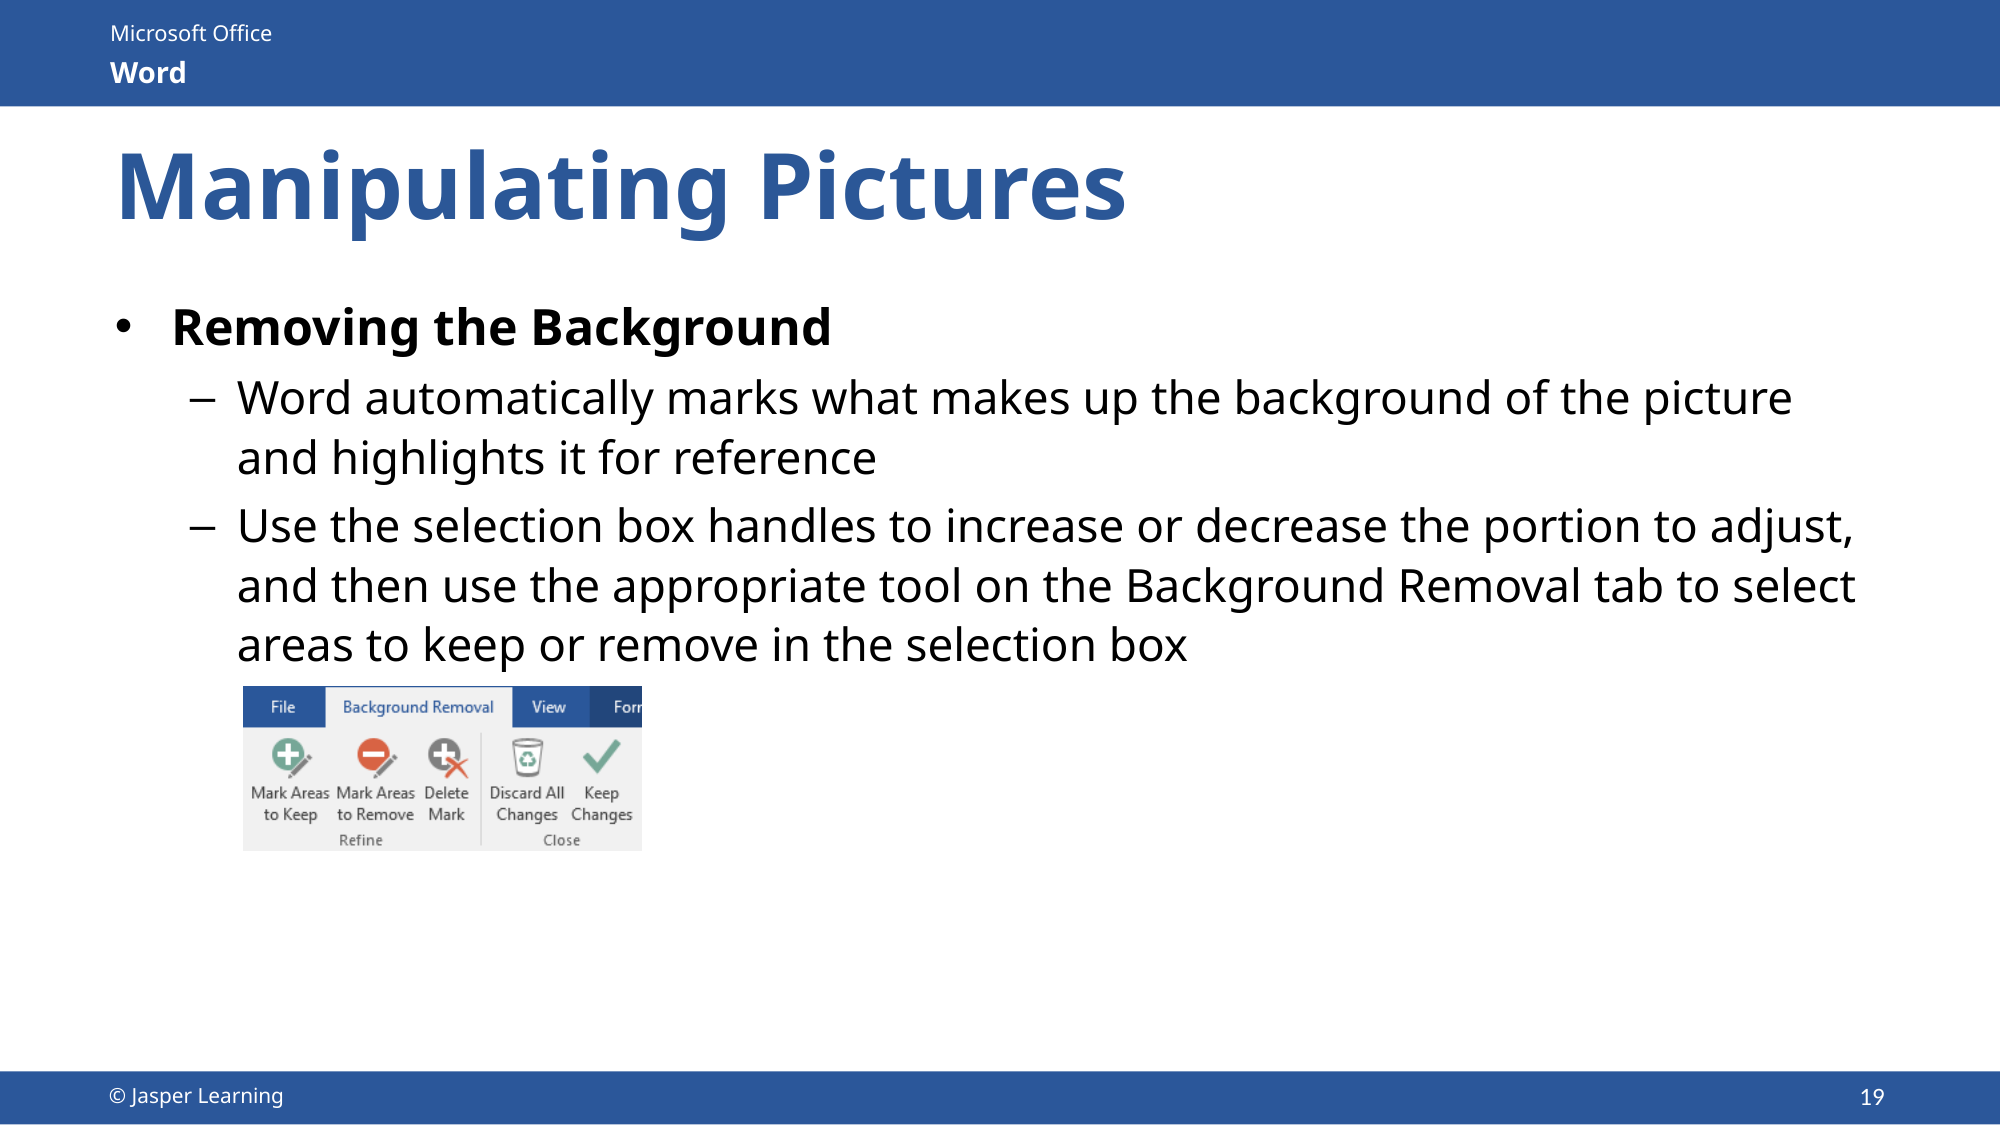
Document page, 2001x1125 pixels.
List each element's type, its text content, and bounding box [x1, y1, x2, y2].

footer © Jasper Learning [94, 1066, 769, 1125]
picture [242, 686, 642, 852]
title Manipulating Pictures [99, 118, 1866, 248]
list Removing the Background Word automatically marks what makes up the background of the picture and highlights it for reference Use the selection box handles to increase or decrease the portion to adjust, and then use the appropriate tool on the Background Removal tab to select areas to keep or remove in the selection box [99, 283, 1900, 1026]
slide_number 19 [1433, 1065, 1900, 1125]
